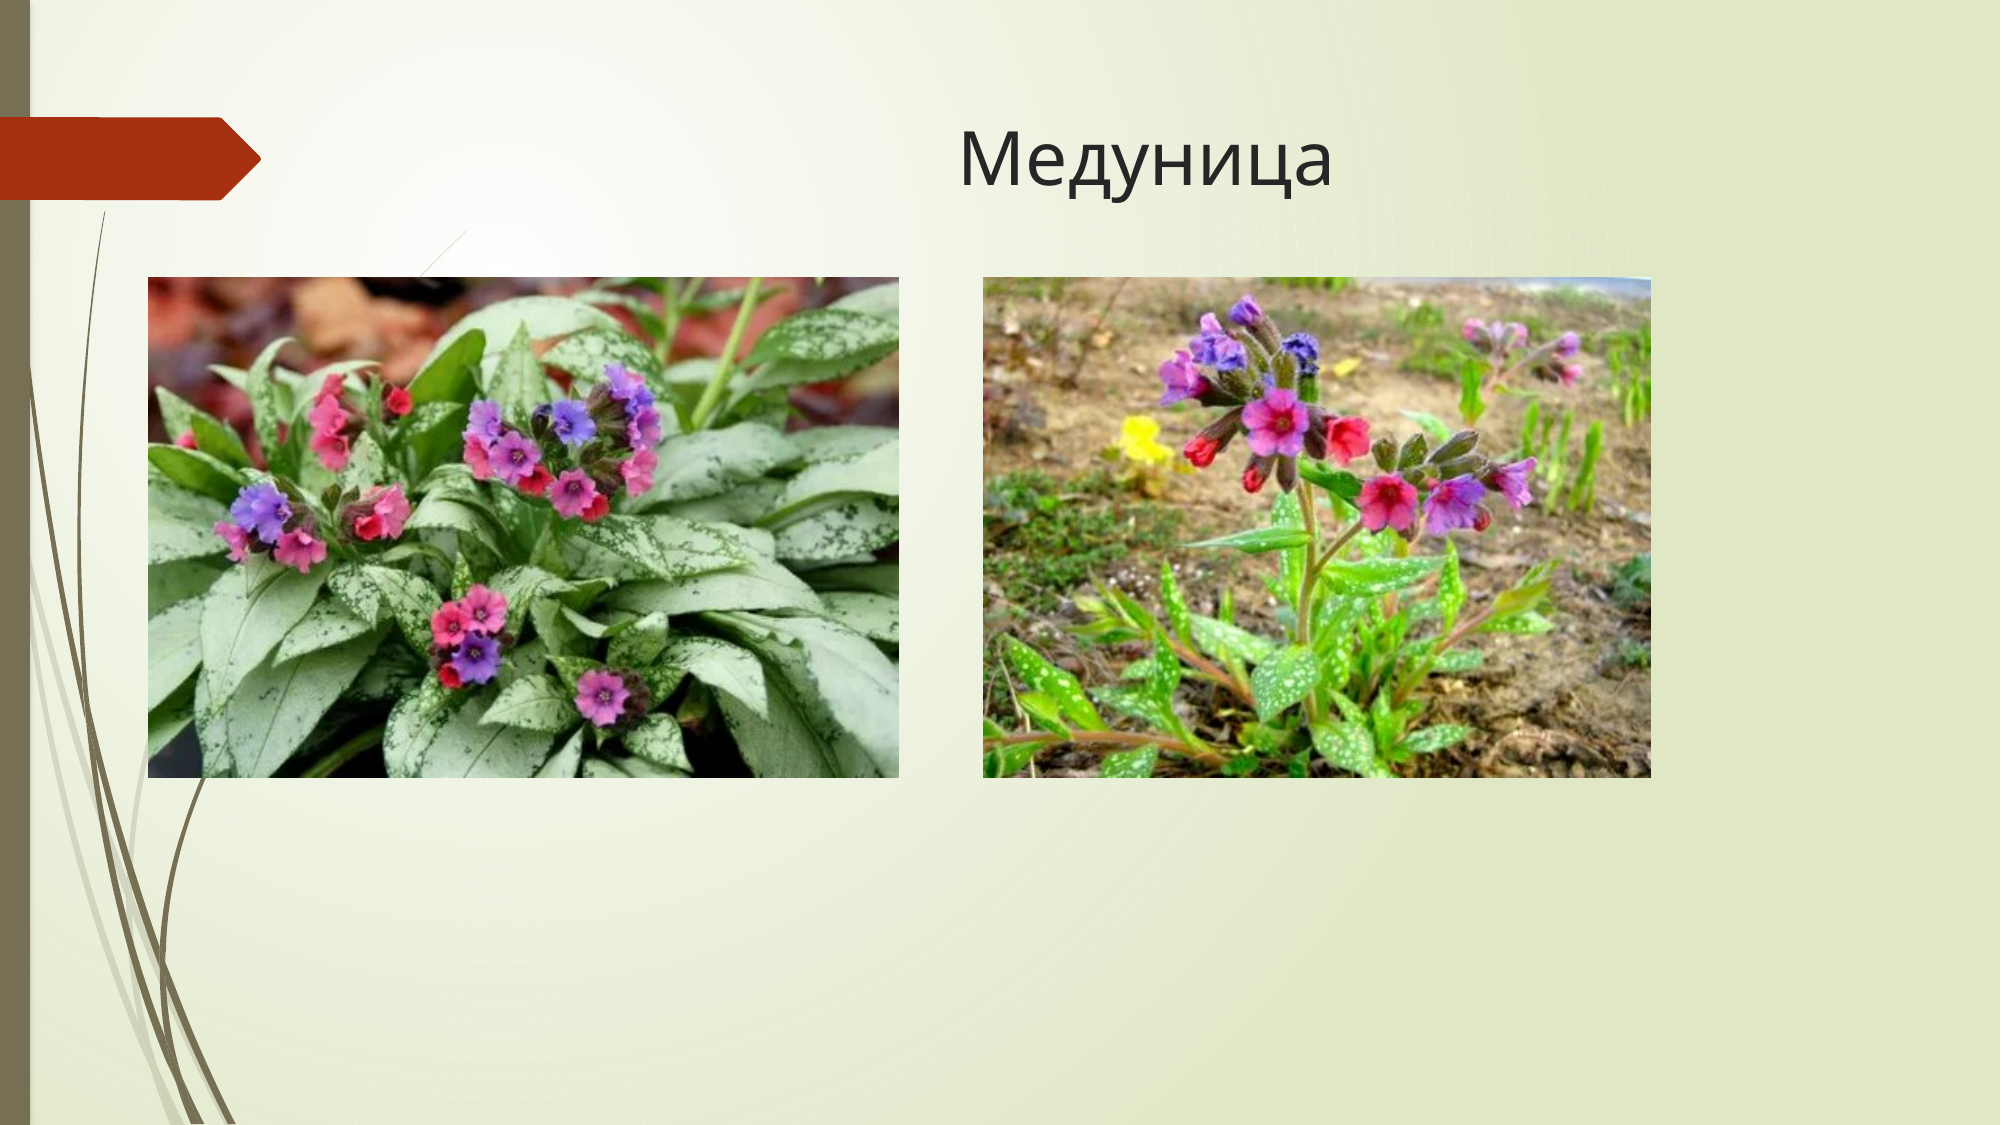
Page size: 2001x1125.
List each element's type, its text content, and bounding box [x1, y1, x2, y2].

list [148, 277, 900, 778]
title Медуница [425, 102, 1888, 313]
picture [982, 277, 1651, 778]
